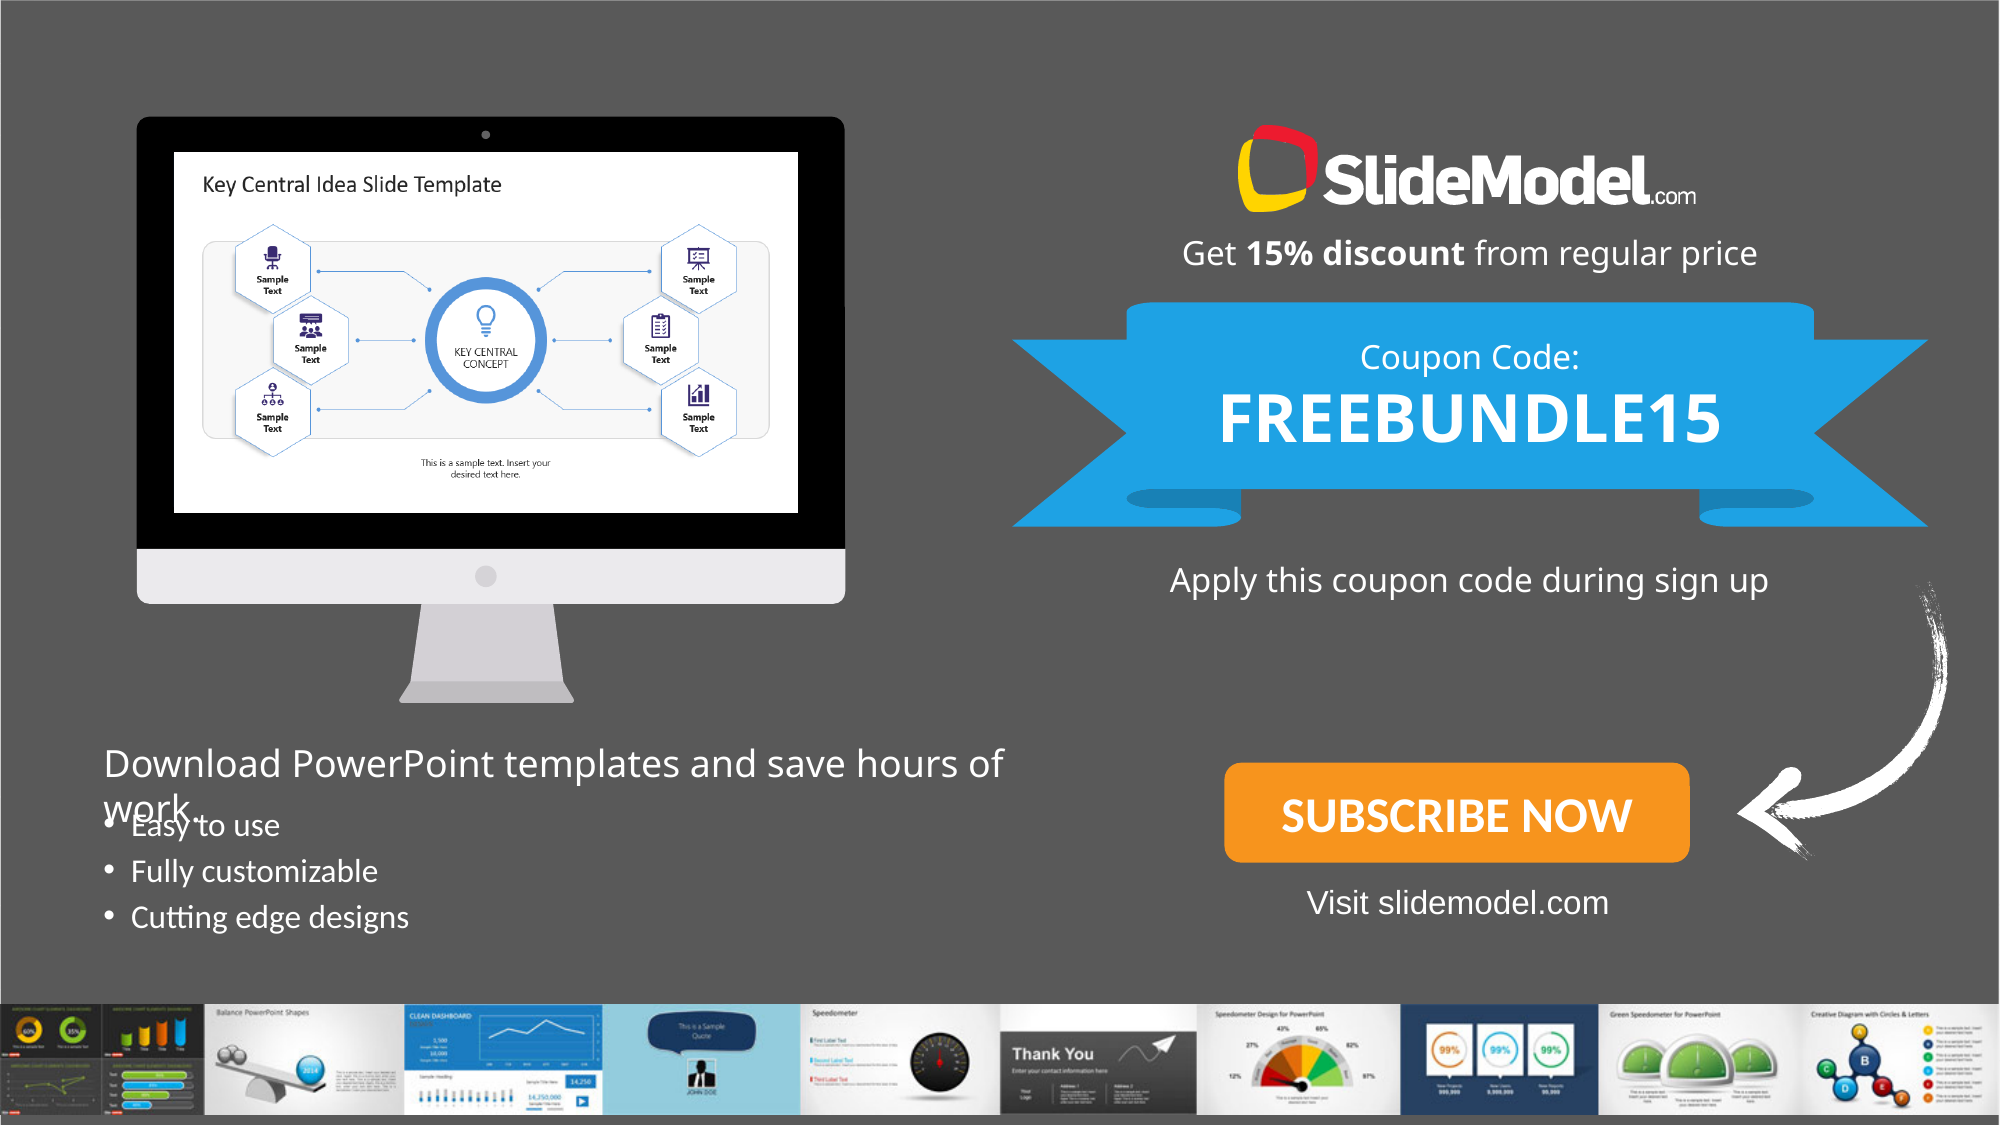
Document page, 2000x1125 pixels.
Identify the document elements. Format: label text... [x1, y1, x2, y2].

text_box Get 15% discount from regular price [1058, 225, 1883, 280]
text_box [1010, 300, 1931, 529]
text_box Visit slidemodel.com [1247, 874, 1669, 928]
picture [1237, 125, 1696, 213]
text_box [1736, 594, 1949, 861]
text_box [0, 0, 2000, 1003]
text_box Coupon Code: FREEBUNDLE15 [1173, 328, 1768, 464]
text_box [136, 116, 846, 704]
picture [173, 152, 798, 514]
text_box SUBSCRIBE NOW [1222, 760, 1692, 865]
text_box [1928, 587, 1937, 601]
text_box Apply this coupon code during sign up [1129, 551, 1811, 607]
text_box Download PowerPoint templates and save hours of work. [88, 732, 1059, 838]
picture [0, 1003, 1999, 1116]
text_box Easy to use Fully customizable Cutting edge designs [88, 838, 863, 943]
